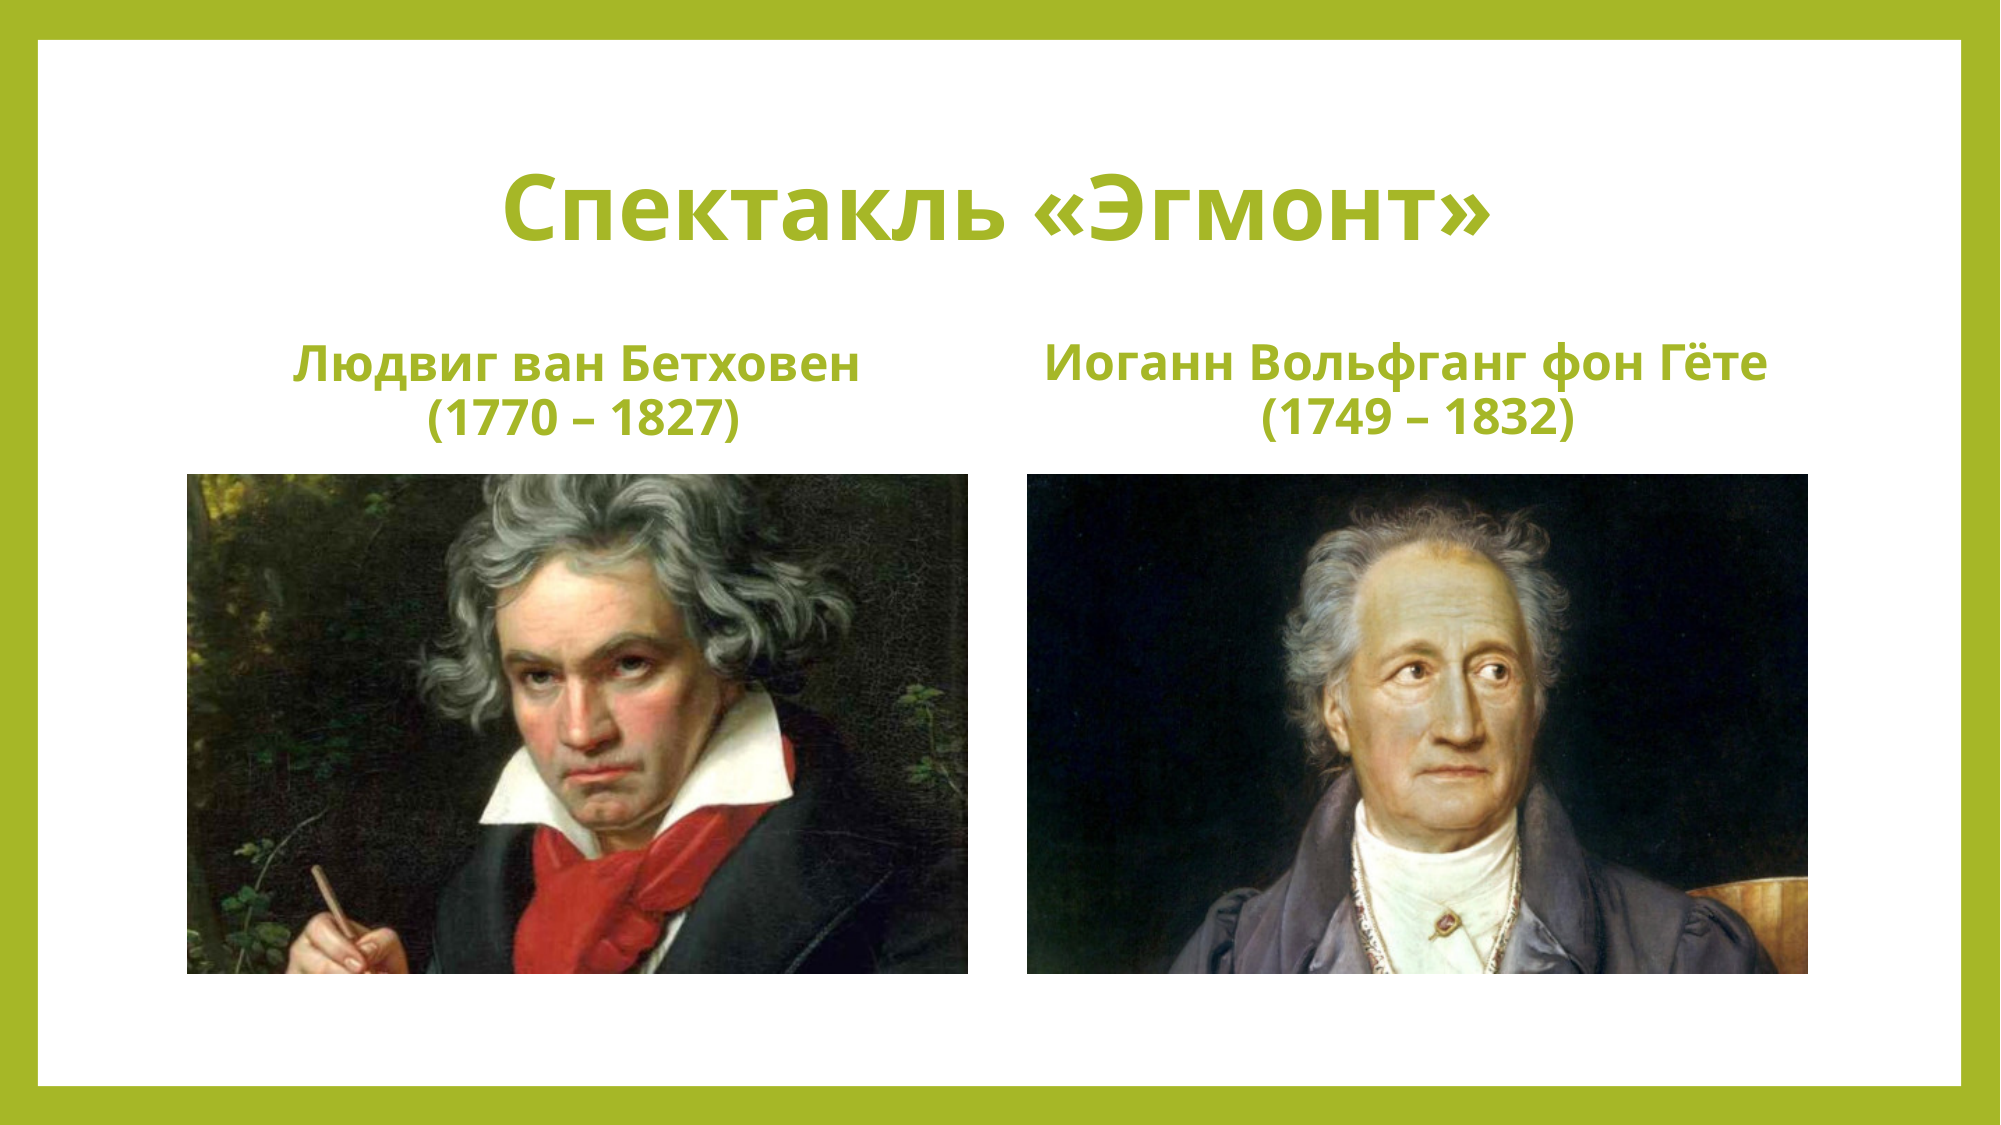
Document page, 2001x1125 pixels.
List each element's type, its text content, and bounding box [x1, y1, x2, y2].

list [1027, 474, 1809, 974]
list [187, 474, 968, 974]
list Людвиг ван Бетховен (1770 – 1827) [187, 328, 968, 456]
title Спектакль «Эгмонт» [187, 99, 1808, 323]
list Иоганн Вольфганг фон Гёте (1749 – 1832) [1028, 327, 1809, 456]
